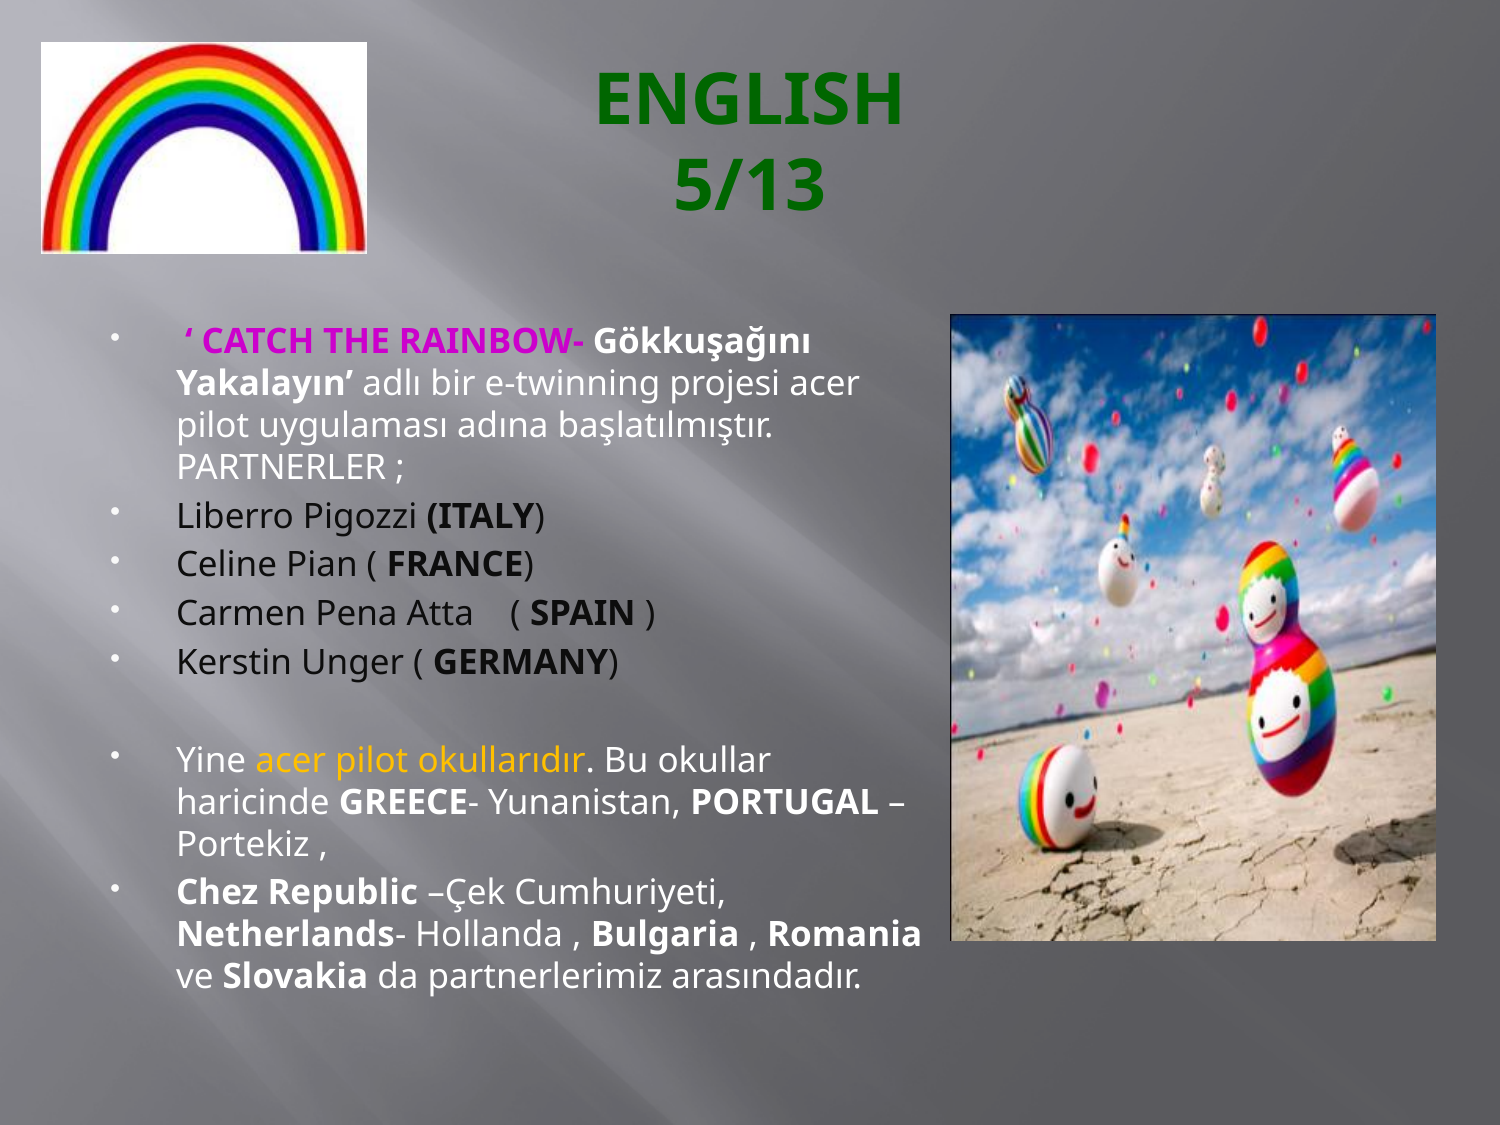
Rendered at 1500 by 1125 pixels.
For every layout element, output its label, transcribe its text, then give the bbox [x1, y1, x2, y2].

picture [40, 42, 367, 254]
title ENGLISH 5/13 [367, 45, 1425, 233]
picture [950, 314, 1436, 941]
list ‘ CATCH THE RAINBOW- Gökkuşağını Yakalayın’ adlı bir e-twinning projesi acer pilot uygulaması adına başlatılmıştır. PARTNERLER ; Liberro Pigozzi (ITALY) Celine Pian ( FRANCE) Carmen Pena Atta ( SPAIN ) Kerstin Unger ( GERMANY) Yine acer pilot okullarıdır. Bu okullar haricinde GREECE- Yunanistan, PORTUGAL – Portekiz , Chez Republic –Çek Cumhuriyeti, Netherlands- Hollanda , Bulgaria , Romania ve Slovakia da partnerlerimiz arasındadır. [75, 262, 939, 1035]
